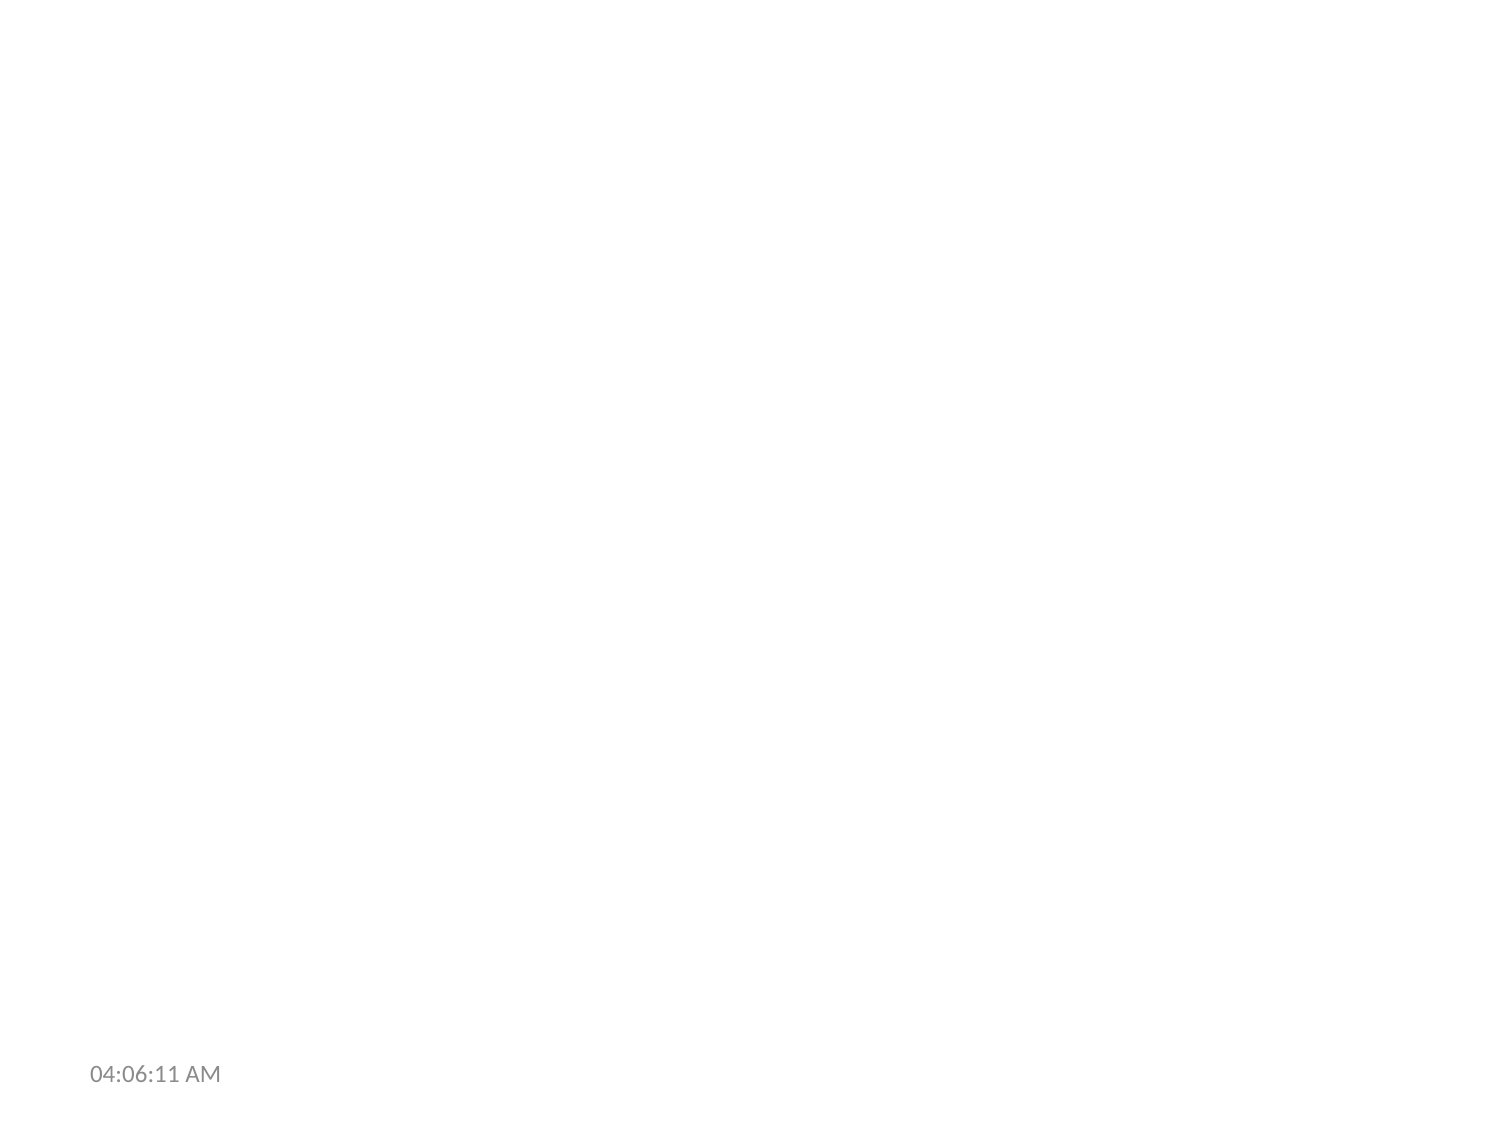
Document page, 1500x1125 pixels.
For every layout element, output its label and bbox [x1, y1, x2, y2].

slide_number [75, 1042, 425, 1103]
